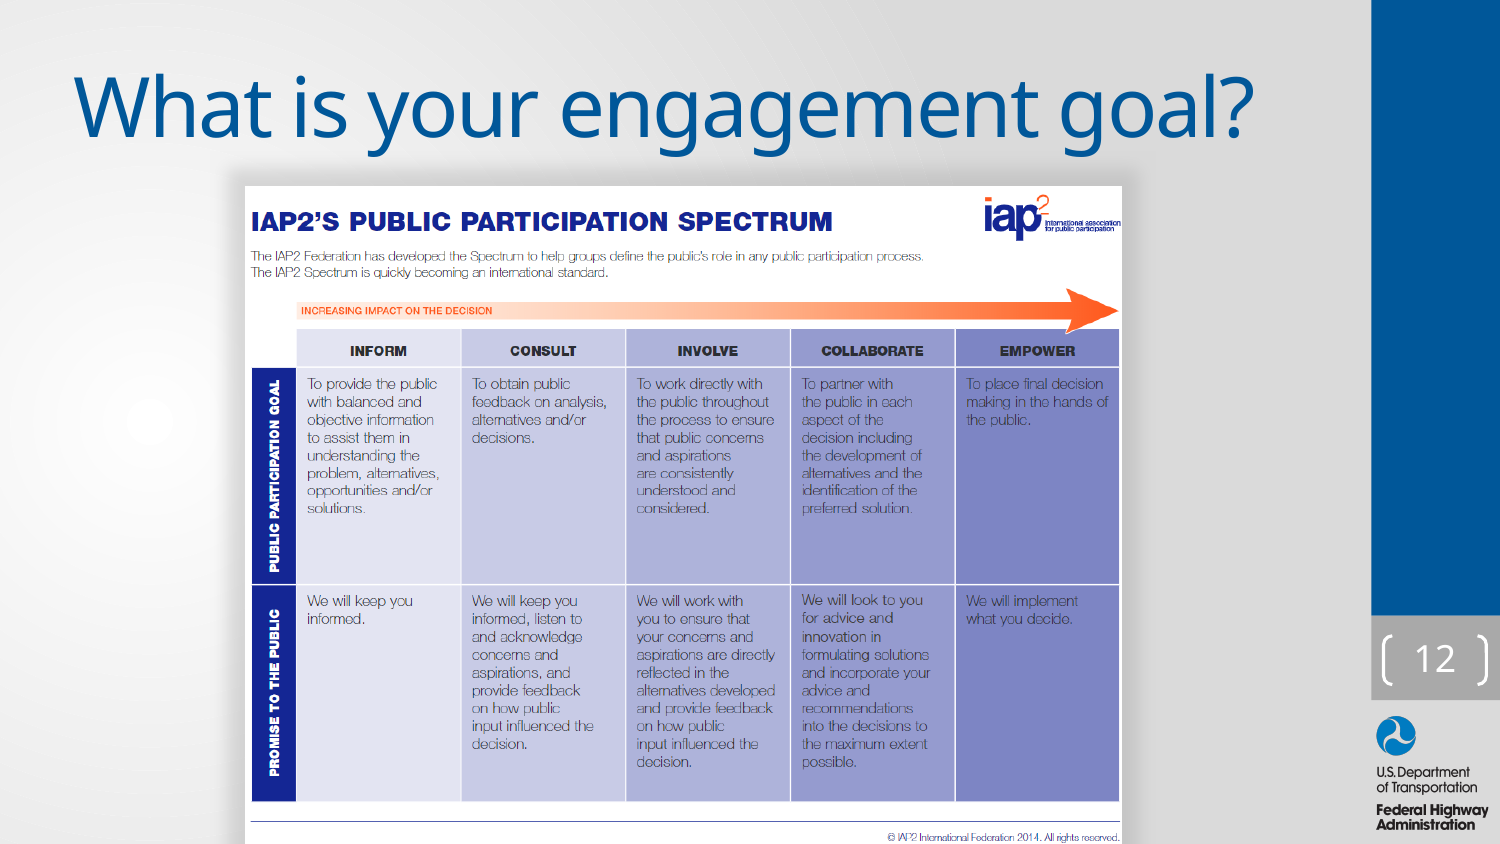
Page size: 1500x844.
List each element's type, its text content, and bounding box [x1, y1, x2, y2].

title What is your engagement goal? [58, 33, 1309, 175]
picture [245, 186, 1123, 844]
slide_number 12 [1381, 634, 1488, 687]
